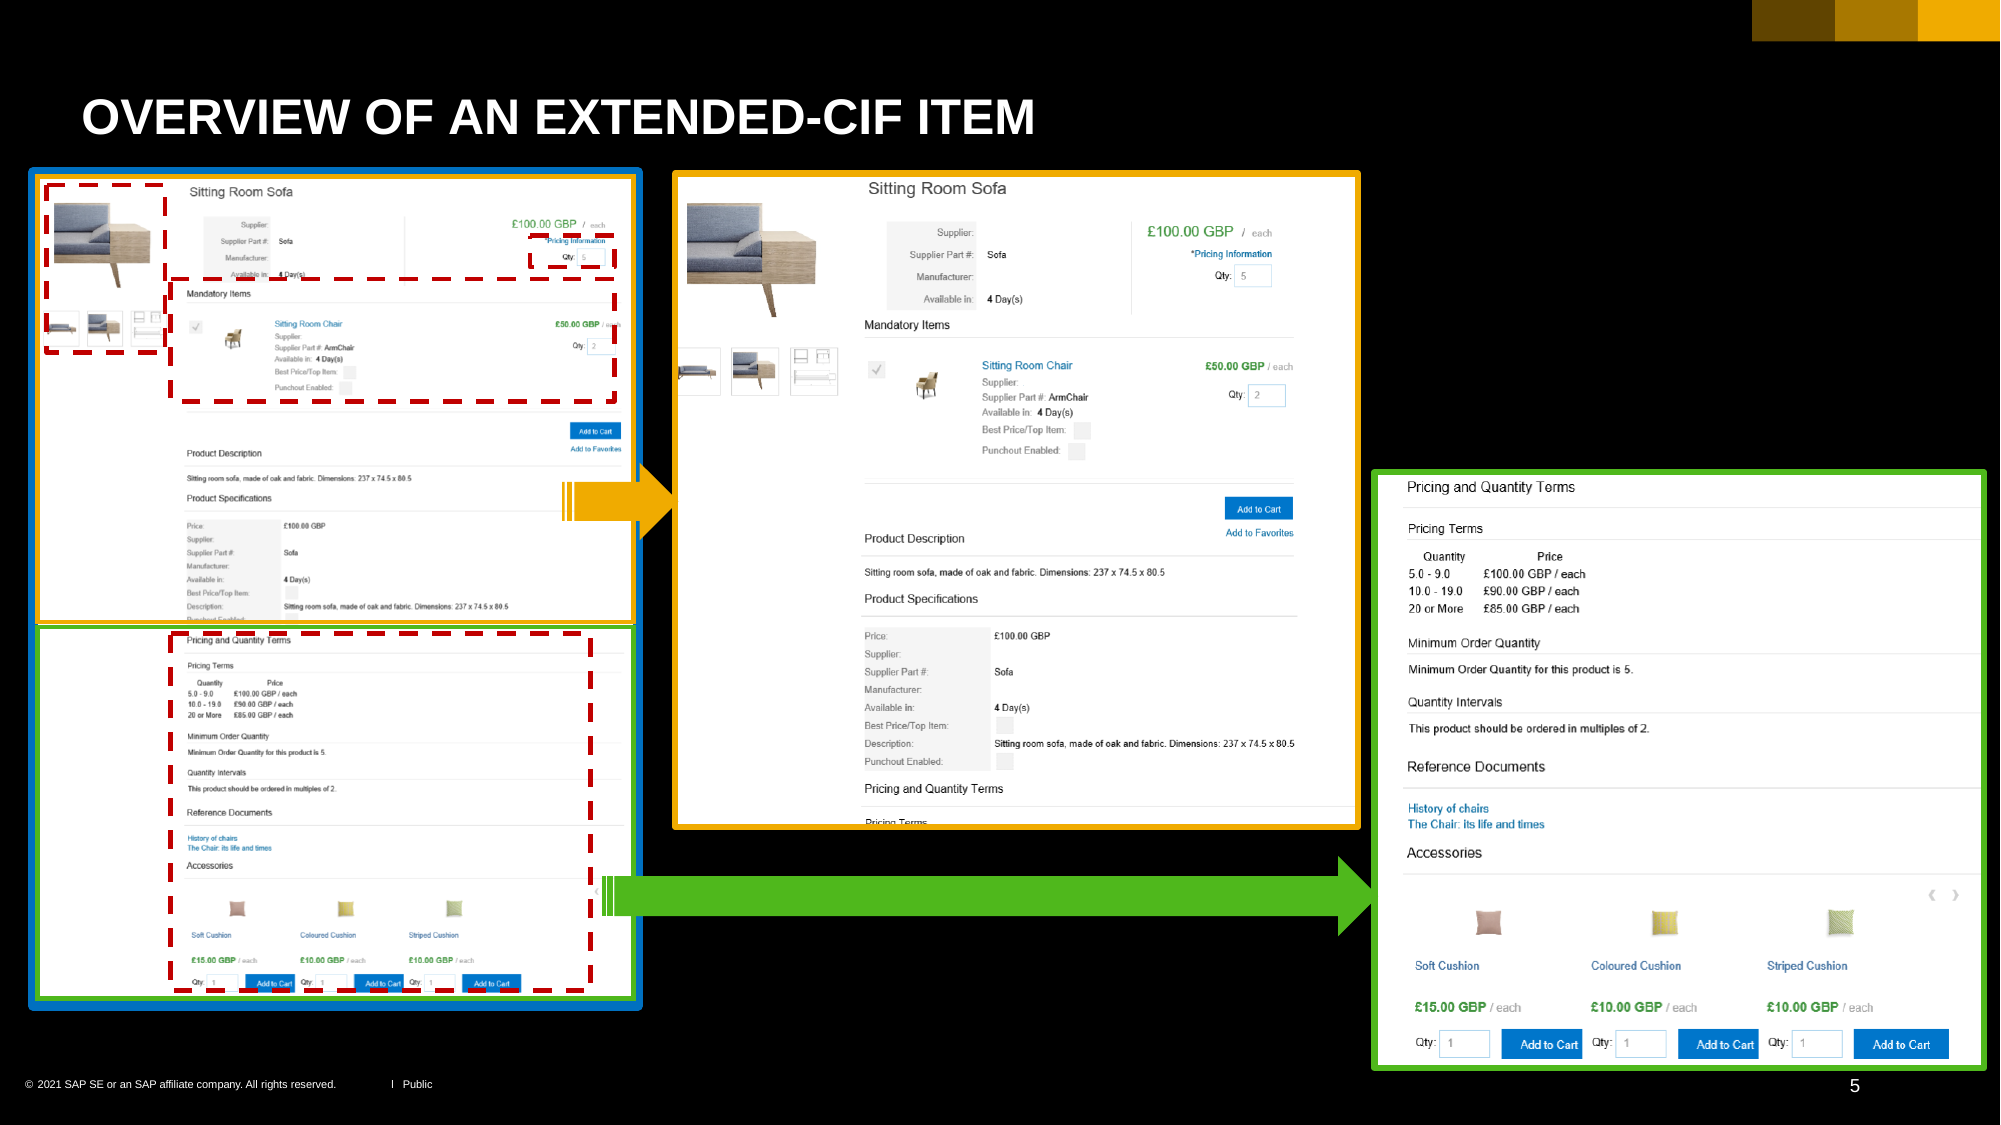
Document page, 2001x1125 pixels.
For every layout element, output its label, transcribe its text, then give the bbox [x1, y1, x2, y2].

text_box [635, 917, 639, 1007]
text_box [1836, 0, 1919, 42]
text_box [32, 171, 639, 462]
picture [678, 176, 1355, 824]
picture [1377, 475, 1981, 1066]
text_box [638, 461, 673, 542]
text_box OVERVIEW OF AN EXTENDED-CIF ITEM [81, 84, 1037, 145]
text_box [1751, 0, 1836, 42]
text_box ©2021 SAP SE or an SAP affiliate company. All rights reserved. ǀ Public 5 [25, 1073, 1976, 1096]
text_box [638, 855, 1372, 937]
text_box [0, 0, 2000, 1125]
text_box [675, 173, 1359, 178]
text_box [1919, 0, 2000, 42]
text_box [1374, 472, 1985, 478]
picture [37, 176, 634, 1002]
